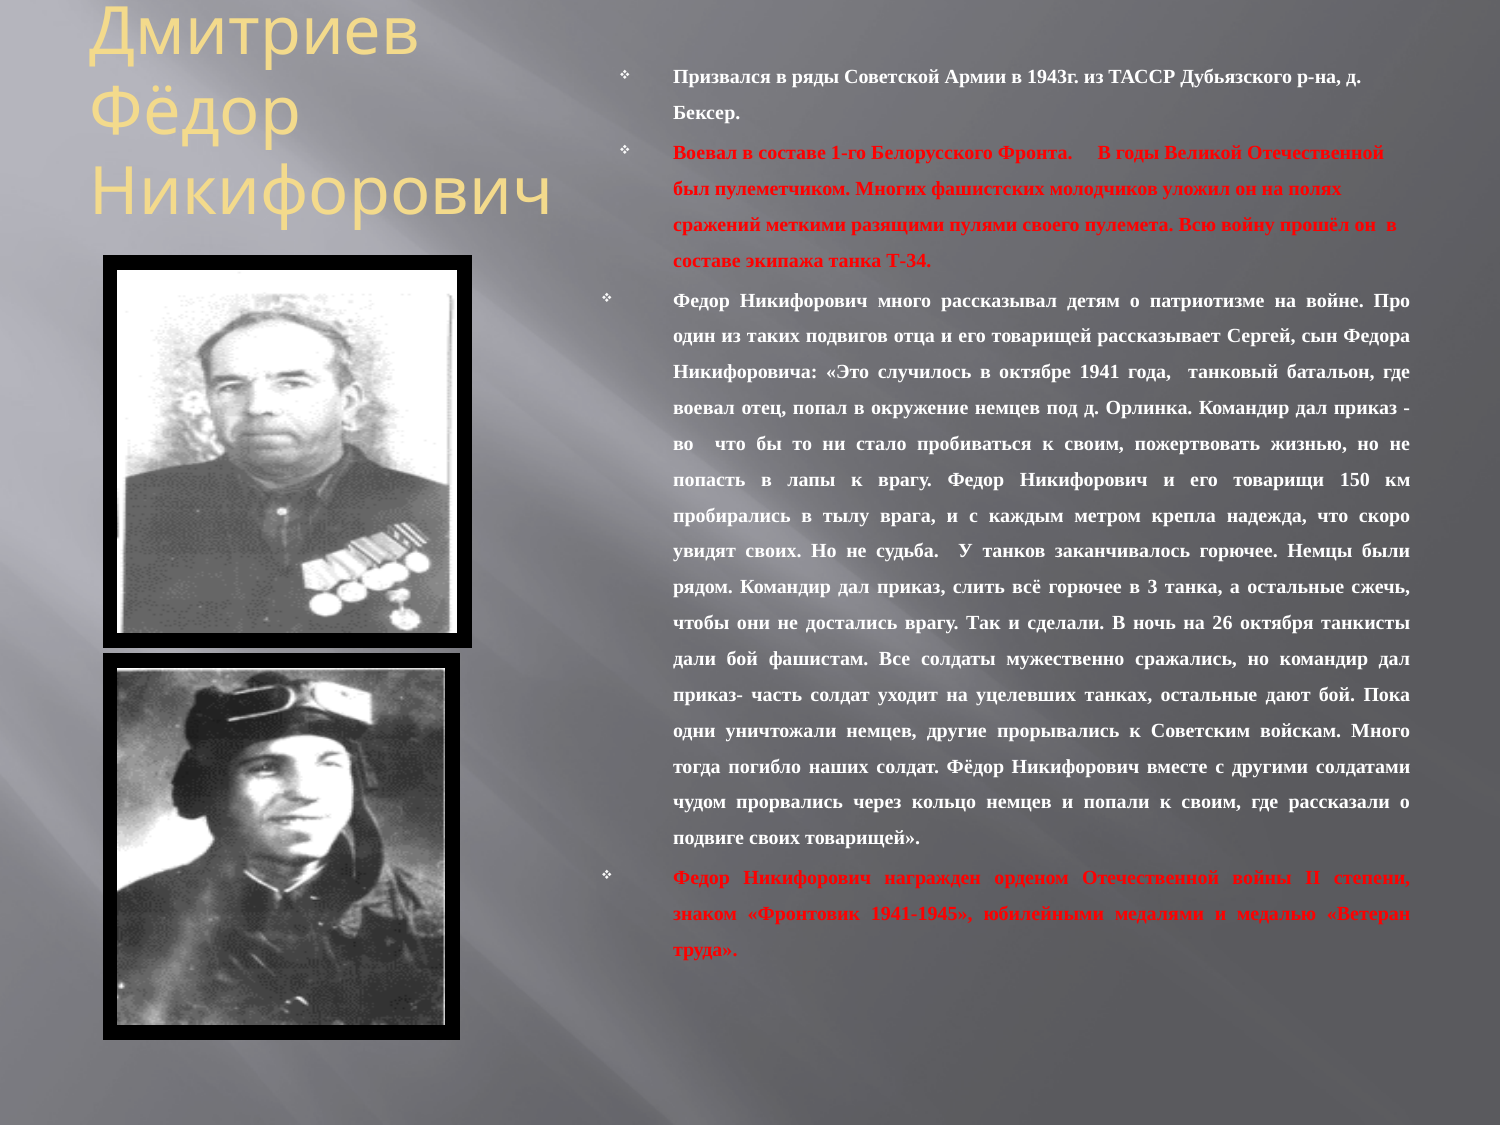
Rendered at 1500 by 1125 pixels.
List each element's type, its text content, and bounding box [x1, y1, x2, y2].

picture [116, 667, 446, 1026]
title Дмитриев Фёдор Никифорович [75, 44, 569, 236]
picture [116, 269, 458, 634]
list Призвался в ряды Советской Армии в 1943г. из ТАССР Дубьязского р-на, д. Бексер. Воевал в составе 1-го Белорусского Фронта. В годы Великой Отечественной был пулеметчиком. Многих фашистских молодчиков уложил он на полях сражений меткими разящими пулями своего пулемета. Всю войну прошёл он в составе экипажа танка Т-34. Федор Никифорович много рассказывал детям о патриотизме на войне. Про один из таких подвигов отца и его товарищей рассказывает Сергей, сын Федора Никифоровича: «Это случилось в октябре 1941 года, танковый батальон, где воевал отец, попал в окружение немцев под д. Орлинка. Командир дал приказ -во что бы то ни стало пробиваться к своим, пожертвовать жизнью, но не попасть в лапы к врагу. Федор Никифорович и его товарищи 150 км пробирались в тылу врага, и с каждым метром крепла надежда, что скоро увидят своих. Но не судьба. У танков заканчивалось горючее. Немцы были рядом. Командир дал приказ, слить всё горючее в 3 танка, а остальные сжечь, чтобы они не достались врагу. Так и сделали. В ночь на 26 октября танкисты дали бой фашистам. Все солдаты мужественно сражались, но командир дал приказ- часть солдат уходит на уцелевших танках, остальные дают бой. Пока одни уничтожали немцев, другие прорывались к Советским войскам. Много тогда погибло наших солдат. Фёдор Никифорович вместе с другими солдатами чудом прорвались через кольцо немцев и попали к своим, где рассказали о подвиге своих товарищей». Федор Никифорович награжден орденом Отечественной войны II степени, знаком «Фронтовик 1941-1945», юбилейными медалями и медалью «Ветеран труда». [586, 44, 1425, 1005]
